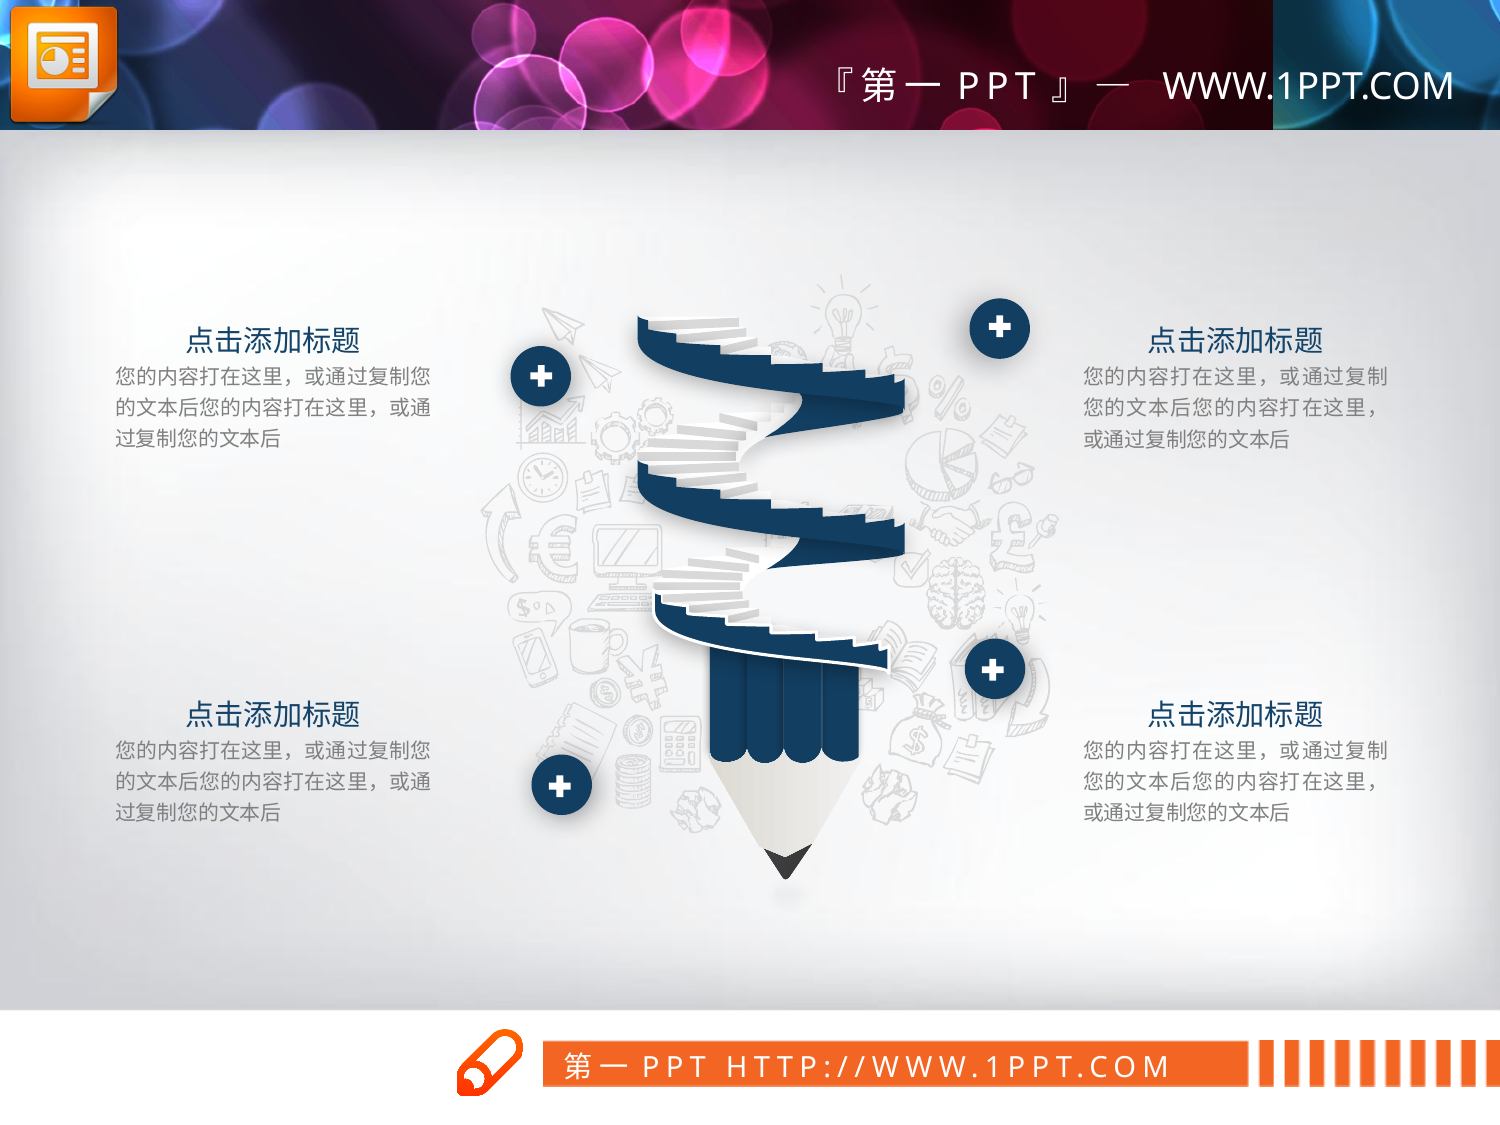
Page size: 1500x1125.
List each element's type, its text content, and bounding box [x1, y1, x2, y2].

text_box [510, 345, 572, 407]
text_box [531, 754, 593, 816]
picture [0, 0, 1500, 1012]
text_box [964, 638, 1026, 700]
text_box 点击添加标题 您的内容打在这里，或通过复制您的文本后您的内容打在这里，或通过复制您的文本后 [1071, 317, 1400, 457]
picture [543, 1040, 1500, 1087]
text_box 点击添加标题 您的内容打在这里，或通过复制您的文本后您的内容打在这里，或通过复制您的文本后 [1071, 690, 1400, 831]
text_box 点击添加标题 您的内容打在这里，或通过复制您的文本后您的内容打在这里，或通过复制您的文本后 [103, 690, 443, 831]
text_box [476, 274, 1060, 834]
text_box 点击添加标题 您的内容打在这里，或通过复制您的文本后您的内容打在这里，或通过复制您的文本后 [103, 316, 443, 457]
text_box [969, 298, 1031, 360]
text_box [637, 314, 909, 880]
